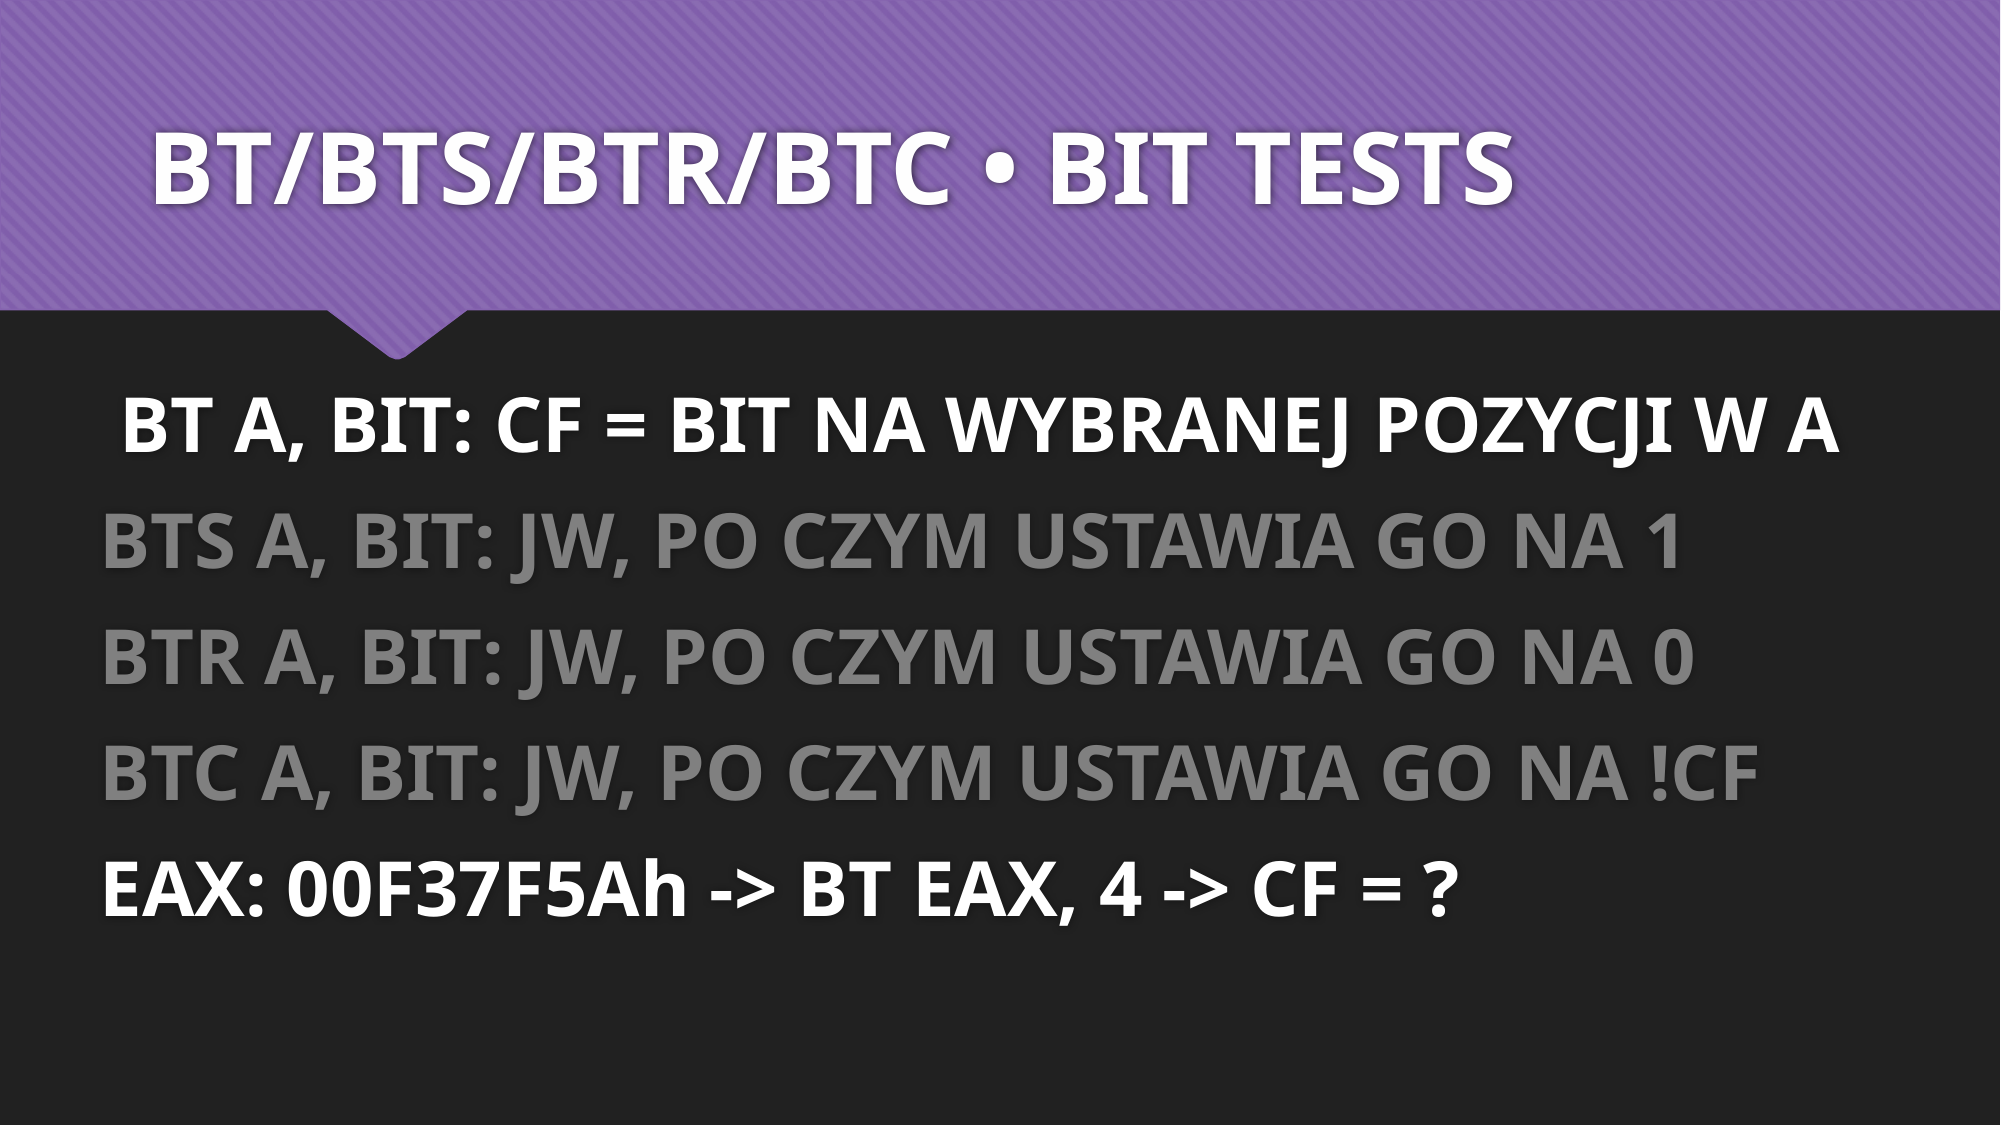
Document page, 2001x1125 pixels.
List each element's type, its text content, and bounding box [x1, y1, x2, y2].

title BT/BTS/BTR/BTC • BIT TESTS [132, 73, 1868, 233]
list BT A, BIT: CF = BIT NA WYBRANEJ POZYCJI W A BTS A, BIT: JW, PO CZYM USTAWIA GO NA 1 BTR A, BIT: JW, PO CZYM USTAWIA GO NA 0 BTC A, BIT: JW, PO CZYM USTAWIA GO NA !CF EAX: 00F37F5Ah -> BT EAX, 4 -> CF = ? [84, 364, 1919, 1060]
